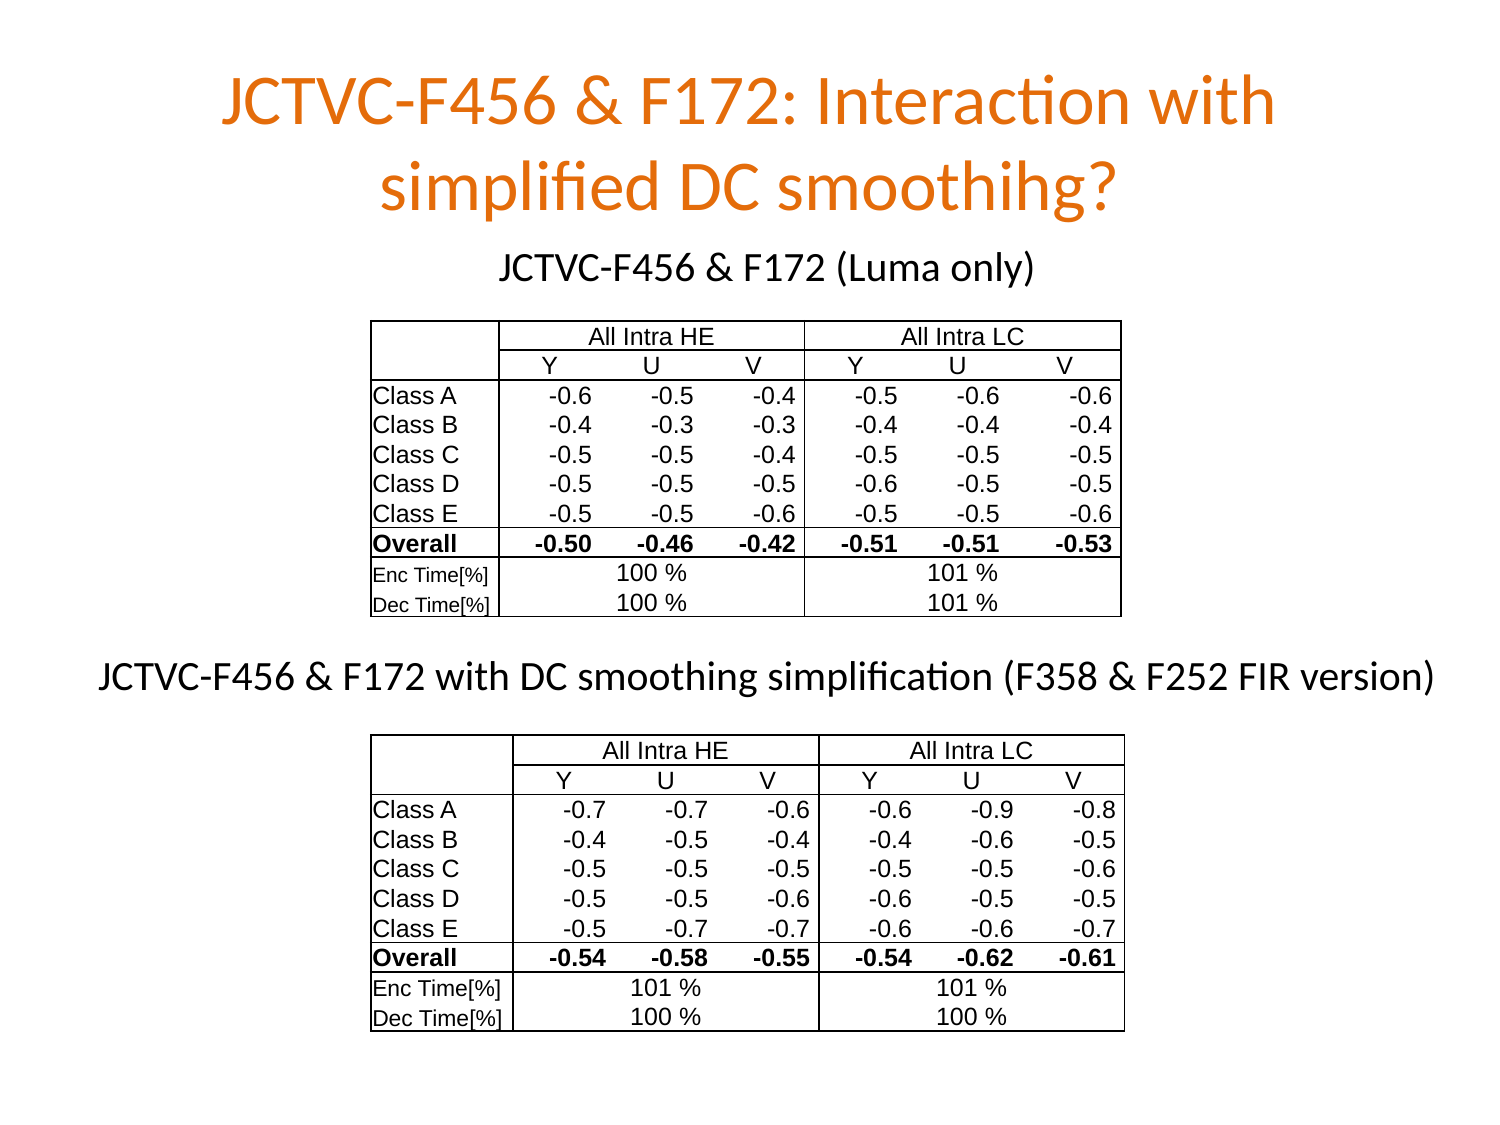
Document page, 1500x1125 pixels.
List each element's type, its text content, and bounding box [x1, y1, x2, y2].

table_cell U [601, 351, 703, 379]
table_cell -0.5 [500, 469, 601, 498]
table_cell Class B [372, 409, 498, 439]
list JCTVC-F456 & F172 (Luma only) JCTVC-F456 & F172 with DC smoothing simplification (F358 & F252 FIR version) [75, 232, 1460, 1005]
table_cell -0.5 [615, 824, 717, 854]
table_cell -0.5 [921, 854, 1023, 883]
table_cell -0.53 [1008, 528, 1120, 556]
table_cell -0.5 [601, 439, 703, 469]
table_cell -0.5 [717, 854, 818, 883]
table_cell -0.5 [615, 883, 717, 913]
table_cell -0.5 [906, 469, 1008, 498]
table_cell Enc Time[%] [372, 558, 498, 587]
table_cell Y [820, 766, 921, 794]
table_header All Intra LC [805, 322, 1120, 349]
table_cell -0.8 [1023, 795, 1124, 824]
table_header All Intra HE [514, 736, 818, 764]
table_cell Y [805, 351, 906, 379]
table_cell -0.5 [820, 854, 921, 883]
table_cell Class B [372, 824, 512, 854]
table_cell -0.6 [717, 883, 818, 913]
table_cell Y [500, 351, 601, 379]
table_cell -0.6 [820, 795, 921, 824]
table_cell -0.5 [921, 883, 1023, 913]
table_cell -0.61 [1023, 943, 1124, 971]
table_cell -0.5 [601, 469, 703, 498]
table_cell V [717, 766, 818, 794]
table_cell -0.4 [906, 409, 1008, 439]
table_cell Y [514, 766, 615, 794]
table_cell -0.7 [615, 795, 717, 824]
table_cell Dec Time[%] [372, 1002, 512, 1030]
table_cell -0.42 [703, 528, 804, 556]
table_cell -0.4 [703, 381, 804, 409]
table_cell -0.3 [601, 409, 703, 439]
table_cell -0.6 [1008, 498, 1120, 527]
table_cell V [1008, 351, 1120, 379]
table_cell Class A [372, 795, 512, 824]
table_cell 101 % [514, 973, 818, 1002]
table_cell -0.6 [805, 469, 906, 498]
table_cell -0.5 [906, 498, 1008, 527]
table_cell Class A [372, 381, 498, 409]
table_cell -0.5 [1008, 469, 1120, 498]
table_cell Class E [372, 913, 512, 942]
table_cell -0.6 [1023, 854, 1124, 883]
table_cell 100 % [500, 587, 804, 616]
table_cell -0.4 [820, 824, 921, 854]
table_cell -0.7 [1023, 913, 1124, 942]
table_cell Class D [372, 469, 498, 498]
table_cell -0.62 [921, 943, 1023, 971]
table_cell -0.54 [514, 943, 615, 971]
table_cell -0.5 [615, 854, 717, 883]
table_cell -0.5 [805, 498, 906, 527]
table_cell U [921, 766, 1023, 794]
table_cell -0.5 [514, 913, 615, 942]
table_header All Intra LC [820, 736, 1124, 764]
table_cell -0.9 [921, 795, 1023, 824]
table_cell 100 % [500, 558, 804, 587]
title JCTVC-F456 & F172: Interaction with simplified DC smoothihg? [75, 45, 1425, 232]
table_cell 101 % [805, 558, 1120, 587]
table_cell -0.6 [500, 381, 601, 409]
table_cell -0.4 [500, 409, 601, 439]
table_cell -0.5 [703, 469, 804, 498]
table_cell U [906, 351, 1008, 379]
table_cell -0.58 [615, 943, 717, 971]
table_cell 100 % [820, 1002, 1124, 1030]
table_cell -0.4 [703, 439, 804, 469]
table_cell -0.6 [703, 498, 804, 527]
table_cell -0.5 [1023, 883, 1124, 913]
table_cell -0.6 [820, 913, 921, 942]
table_cell -0.4 [514, 824, 615, 854]
table_header [372, 322, 498, 379]
table_cell Class C [372, 439, 498, 469]
table_cell -0.4 [805, 409, 906, 439]
table_cell -0.6 [717, 795, 818, 824]
table_cell -0.55 [717, 943, 818, 971]
table_header [372, 736, 512, 794]
table_cell -0.5 [805, 381, 906, 409]
table_cell -0.6 [820, 883, 921, 913]
table_cell Overall [372, 528, 498, 556]
table_cell -0.5 [514, 883, 615, 913]
table_cell -0.7 [717, 913, 818, 942]
table_cell -0.6 [921, 913, 1023, 942]
table_cell -0.50 [500, 528, 601, 556]
table_cell Enc Time[%] [372, 973, 512, 1002]
table_cell Class D [372, 883, 512, 913]
table_cell -0.5 [1023, 824, 1124, 854]
table_cell -0.5 [500, 498, 601, 527]
table_cell -0.3 [703, 409, 804, 439]
table_cell -0.4 [1008, 409, 1120, 439]
table_cell -0.5 [906, 439, 1008, 469]
table_cell -0.51 [906, 528, 1008, 556]
table_cell -0.5 [1008, 439, 1120, 469]
table_cell -0.7 [615, 913, 717, 942]
table_cell -0.7 [514, 795, 615, 824]
table_cell -0.51 [805, 528, 906, 556]
table_cell Class E [372, 498, 498, 527]
table_cell Dec Time[%] [372, 587, 498, 616]
table_cell -0.6 [1008, 381, 1120, 409]
table_cell -0.5 [500, 439, 601, 469]
table_cell -0.4 [717, 824, 818, 854]
table_cell -0.54 [820, 943, 921, 971]
table_cell V [1023, 766, 1124, 794]
table_cell -0.5 [805, 439, 906, 469]
table_cell -0.5 [514, 854, 615, 883]
table_cell U [615, 766, 717, 794]
table_cell -0.6 [906, 381, 1008, 409]
table_cell -0.46 [601, 528, 703, 556]
table_cell Overall [372, 943, 512, 971]
table_cell V [703, 351, 804, 379]
table_cell -0.5 [601, 381, 703, 409]
table_cell 101 % [805, 587, 1120, 616]
table_cell 100 % [514, 1002, 818, 1030]
table_cell -0.5 [601, 498, 703, 527]
table_cell Class C [372, 854, 512, 883]
table_cell -0.6 [921, 824, 1023, 854]
table_cell 101 % [820, 973, 1124, 1002]
table_header All Intra HE [500, 322, 804, 349]
